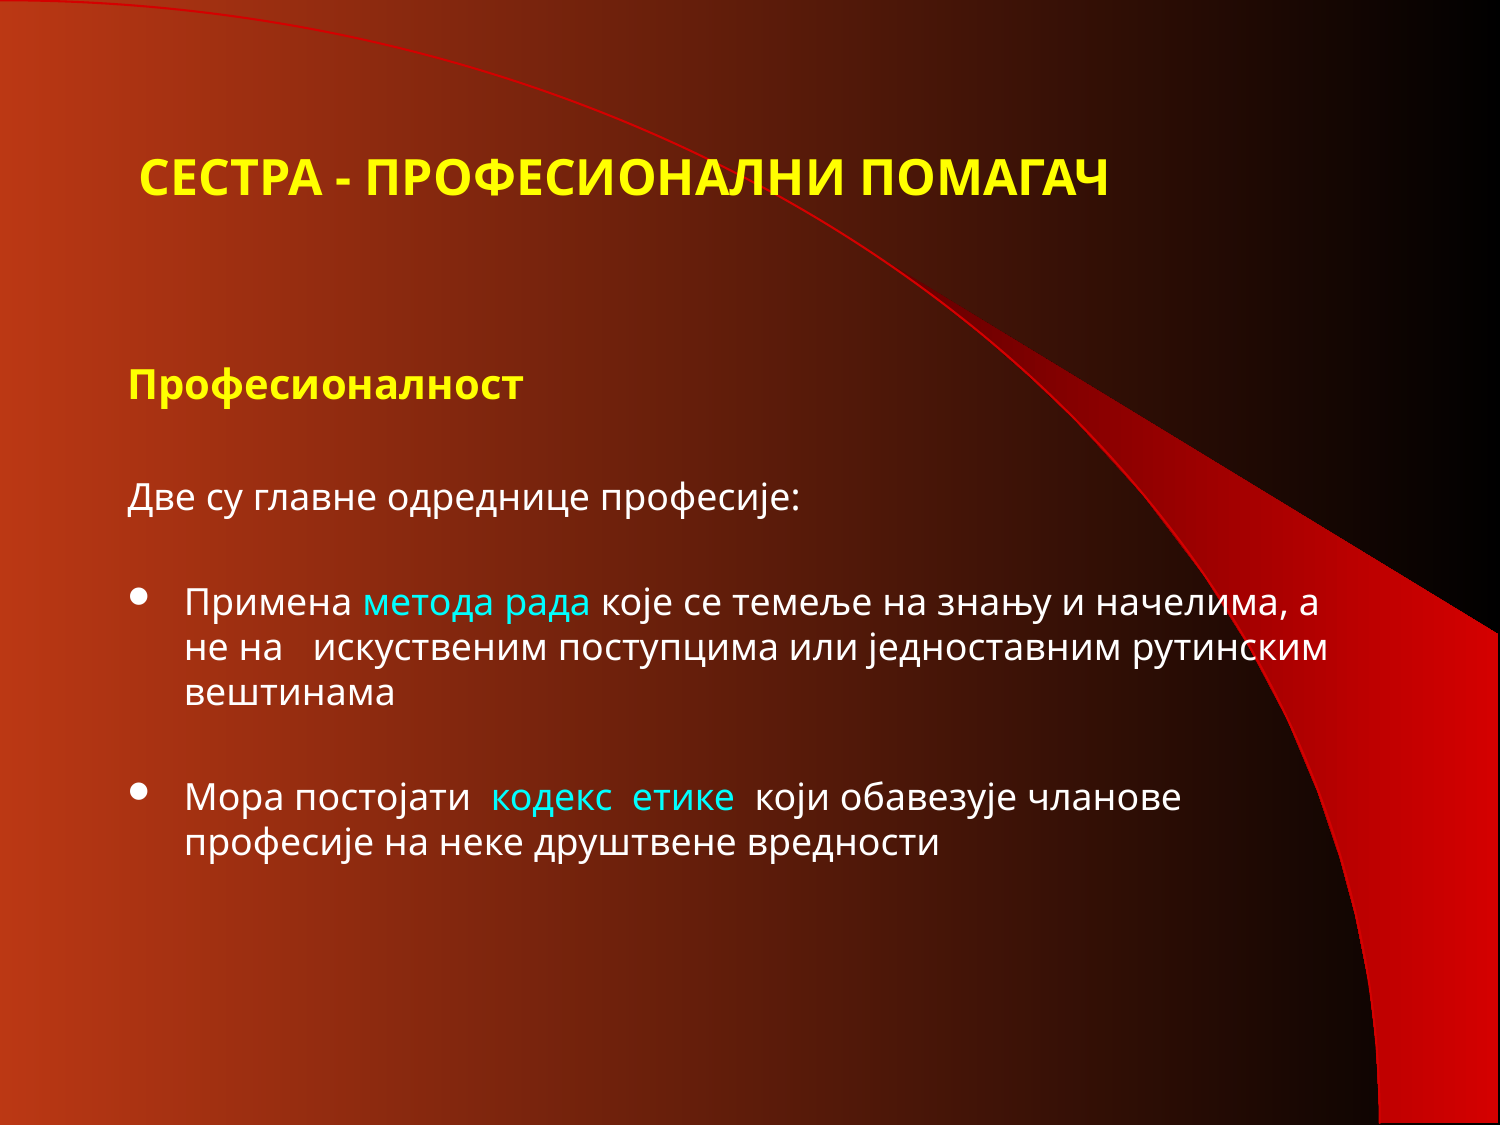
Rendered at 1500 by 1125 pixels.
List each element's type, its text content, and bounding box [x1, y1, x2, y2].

title СЕСТРА - ПРОФЕСИОНАЛНИ ПОМАГАЧ [74, 99, 1176, 251]
list Професионалност Две су главне одреднице професије: Примена метода рада које се темеље на знању и начелима, а не на искуственим поступцима или једноставним рутинским вештинама Мора постојати кодекс етике који обавезује чланове професије на неке друштвене вредности [112, 350, 1388, 1025]
